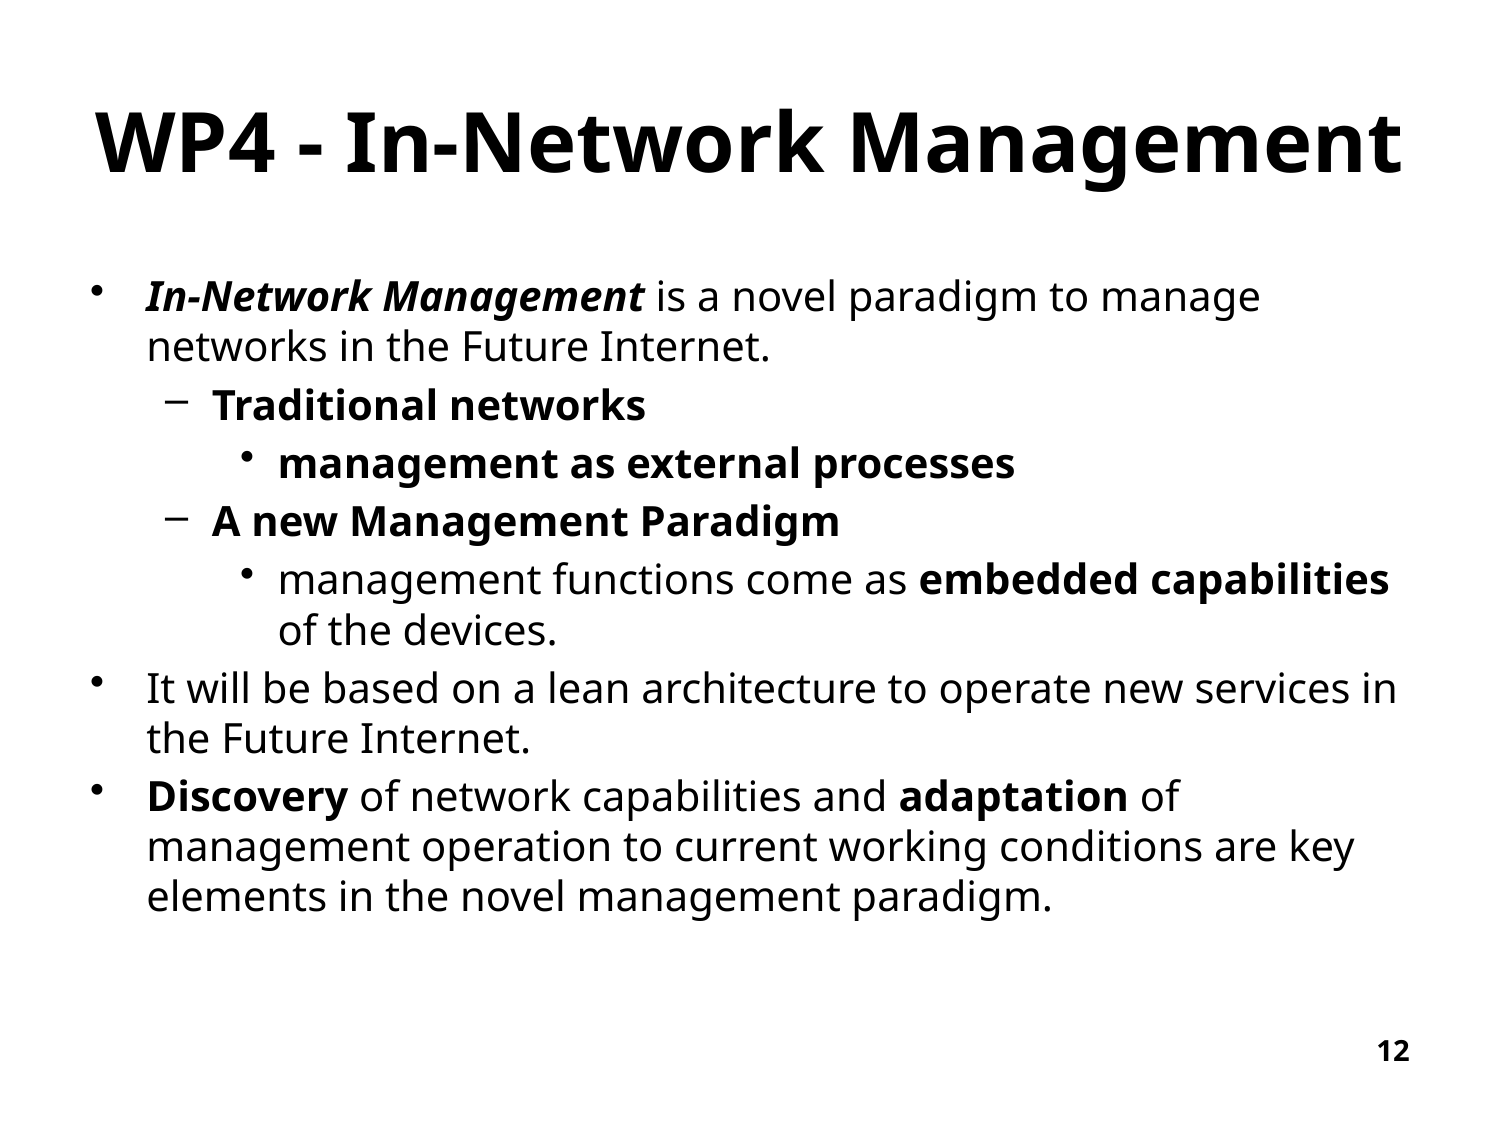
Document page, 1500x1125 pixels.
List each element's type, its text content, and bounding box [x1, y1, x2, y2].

slide_number 12 [1074, 1024, 1426, 1103]
title WP4 - In-Network Management [74, 44, 1426, 233]
list In-Network Management is a novel paradigm to manage networks in the Future Internet. Traditional networks management as external processes A new Management Paradigm management functions come as embedded capabilities of the devices. It will be based on a lean architecture to operate new services in the Future Internet. Discovery of network capabilities and adaptation of management operation to current working conditions are key elements in the novel management paradigm. [74, 262, 1426, 1006]
